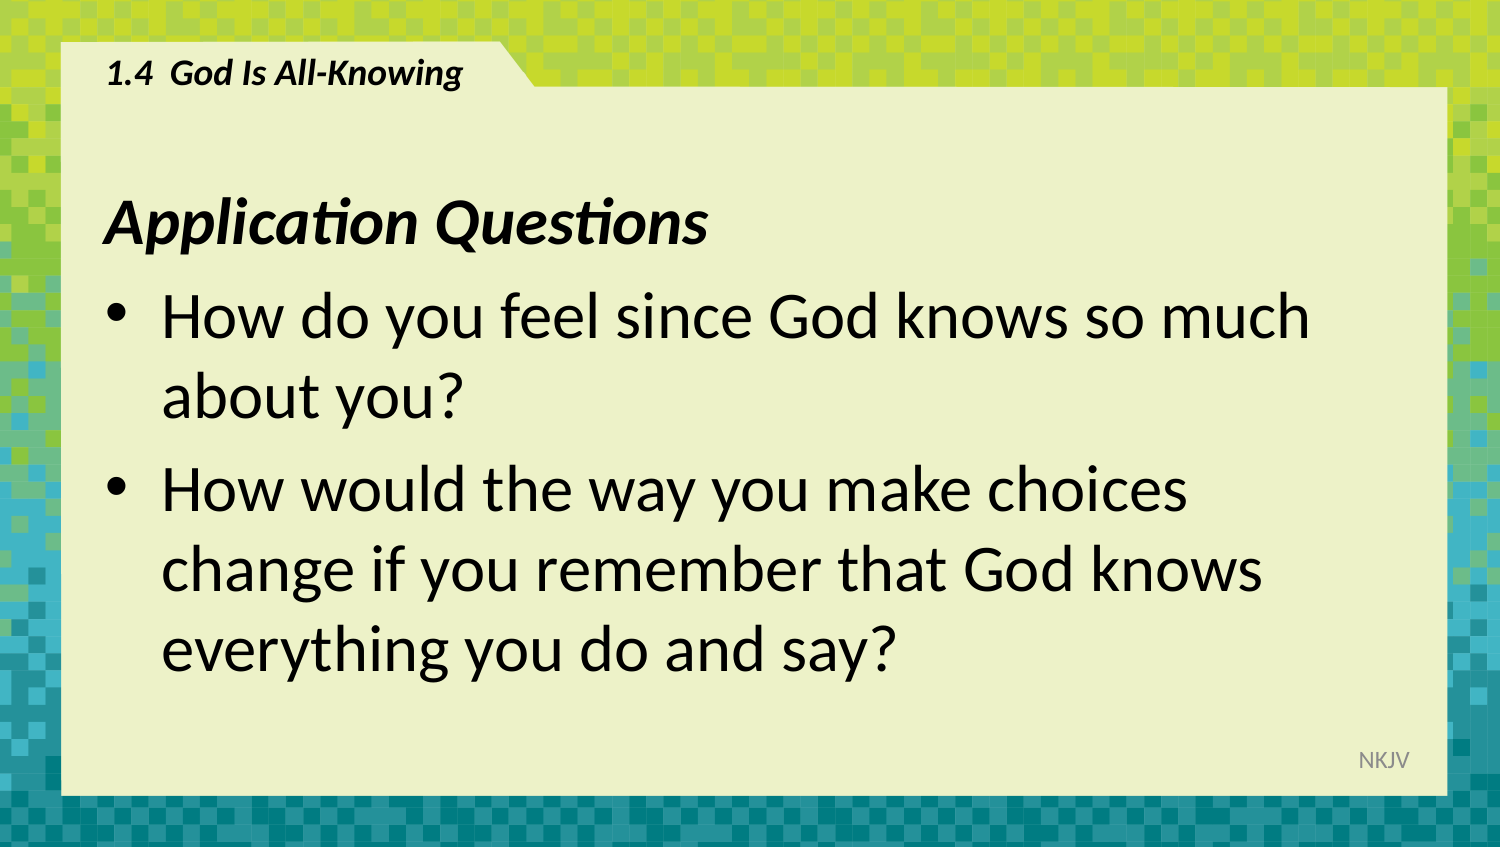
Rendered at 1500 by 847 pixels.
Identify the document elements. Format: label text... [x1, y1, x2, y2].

picture [0, 0, 1500, 847]
title 1.4 God Is All-Knowing [89, 33, 1420, 108]
list Application Questions How do you feel since God knows so much about you? How would the way you make choices change if you remember that God knows everything you do and say? [89, 141, 1403, 722]
footer NKJV [950, 736, 1425, 782]
